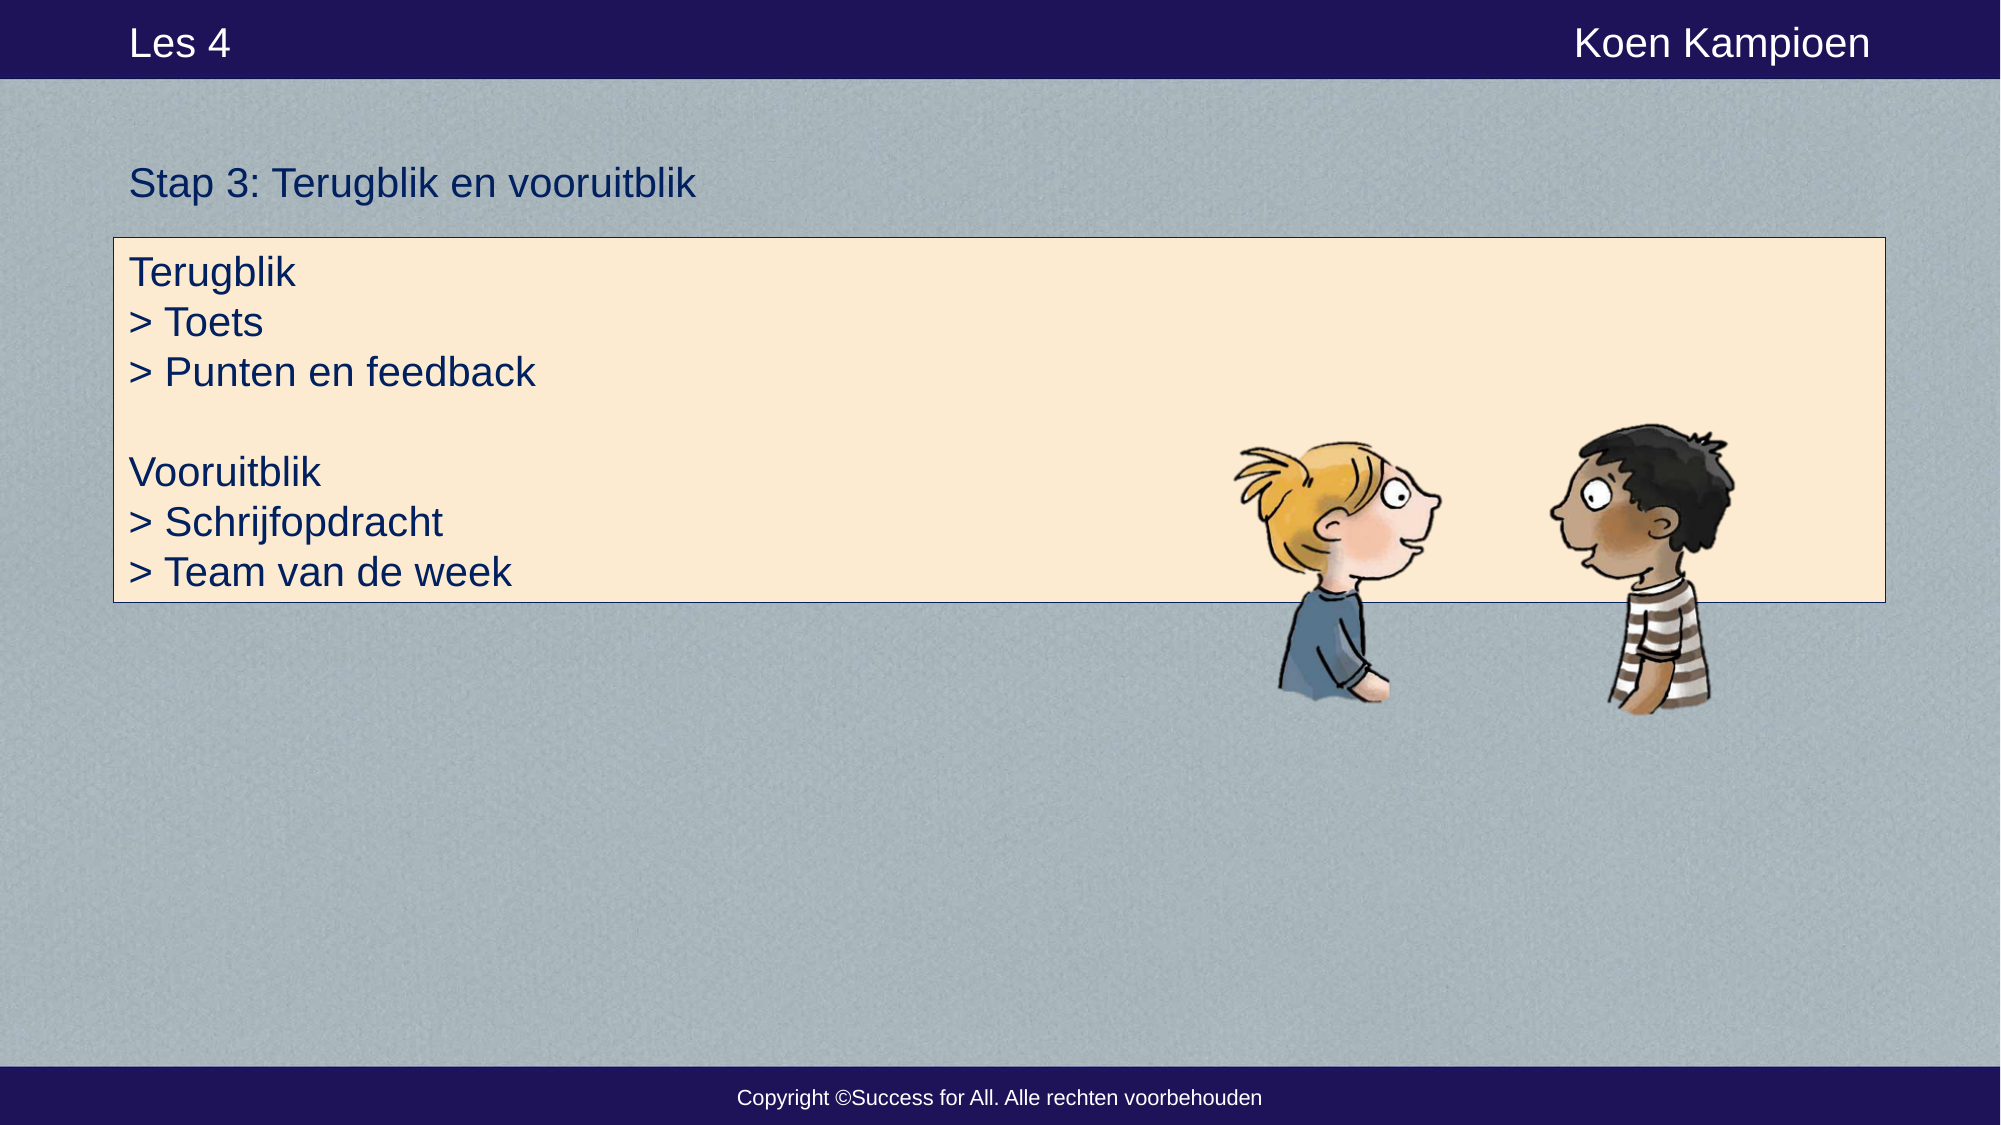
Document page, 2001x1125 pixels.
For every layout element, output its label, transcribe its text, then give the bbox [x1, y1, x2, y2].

text_box Terugblik > Toets > Punten en feedback Vooruitblik > Schrijfopdracht > Team van de week [113, 237, 1886, 603]
picture [0, 0, 2001, 1125]
text_box Copyright ©Success for All. Alle rechten voorbehouden [0, 1076, 2000, 1125]
text_box Les 4 [114, 8, 354, 73]
text_box Stap 3: Terugblik en vooruitblik [113, 148, 1635, 214]
text_box Koen Kampioen [999, 8, 1886, 73]
